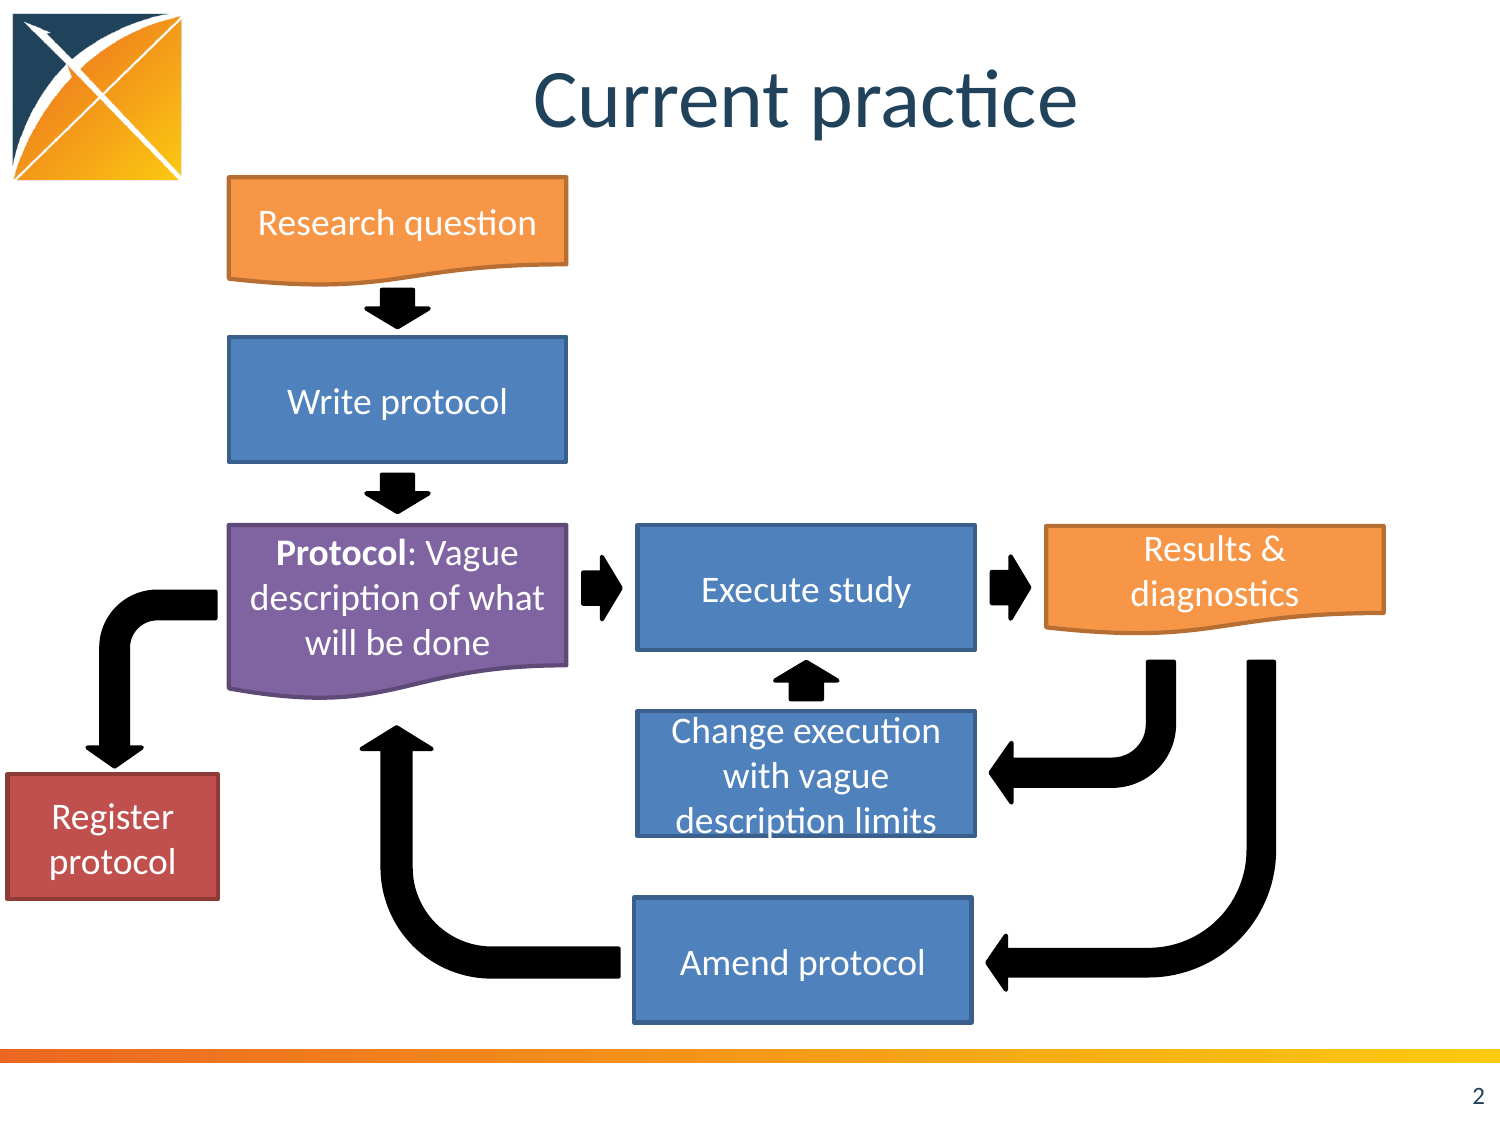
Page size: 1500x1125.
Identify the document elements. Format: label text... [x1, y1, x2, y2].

text_box Research question [226, 175, 569, 287]
text_box [364, 472, 431, 514]
text_box [989, 554, 1032, 621]
title Current practice [187, 24, 1425, 163]
text_box Results & diagnostics [1044, 523, 1386, 636]
text_box [85, 589, 218, 769]
text_box Execute study [635, 523, 977, 652]
text_box [985, 659, 1277, 992]
text_box [988, 659, 1177, 805]
text_box Amend protocol [632, 895, 974, 1025]
text_box Register protocol [5, 772, 220, 901]
picture [0, 0, 206, 200]
slide_number 2 [1149, 1065, 1500, 1125]
text_box Change execution with vague description limits [635, 709, 977, 838]
text_box Write protocol [227, 335, 568, 464]
text_box [359, 725, 621, 979]
text_box [773, 660, 840, 702]
text_box [581, 554, 623, 622]
text_box Protocol: Vague description of what will be done [226, 522, 569, 700]
text_box [364, 287, 431, 330]
